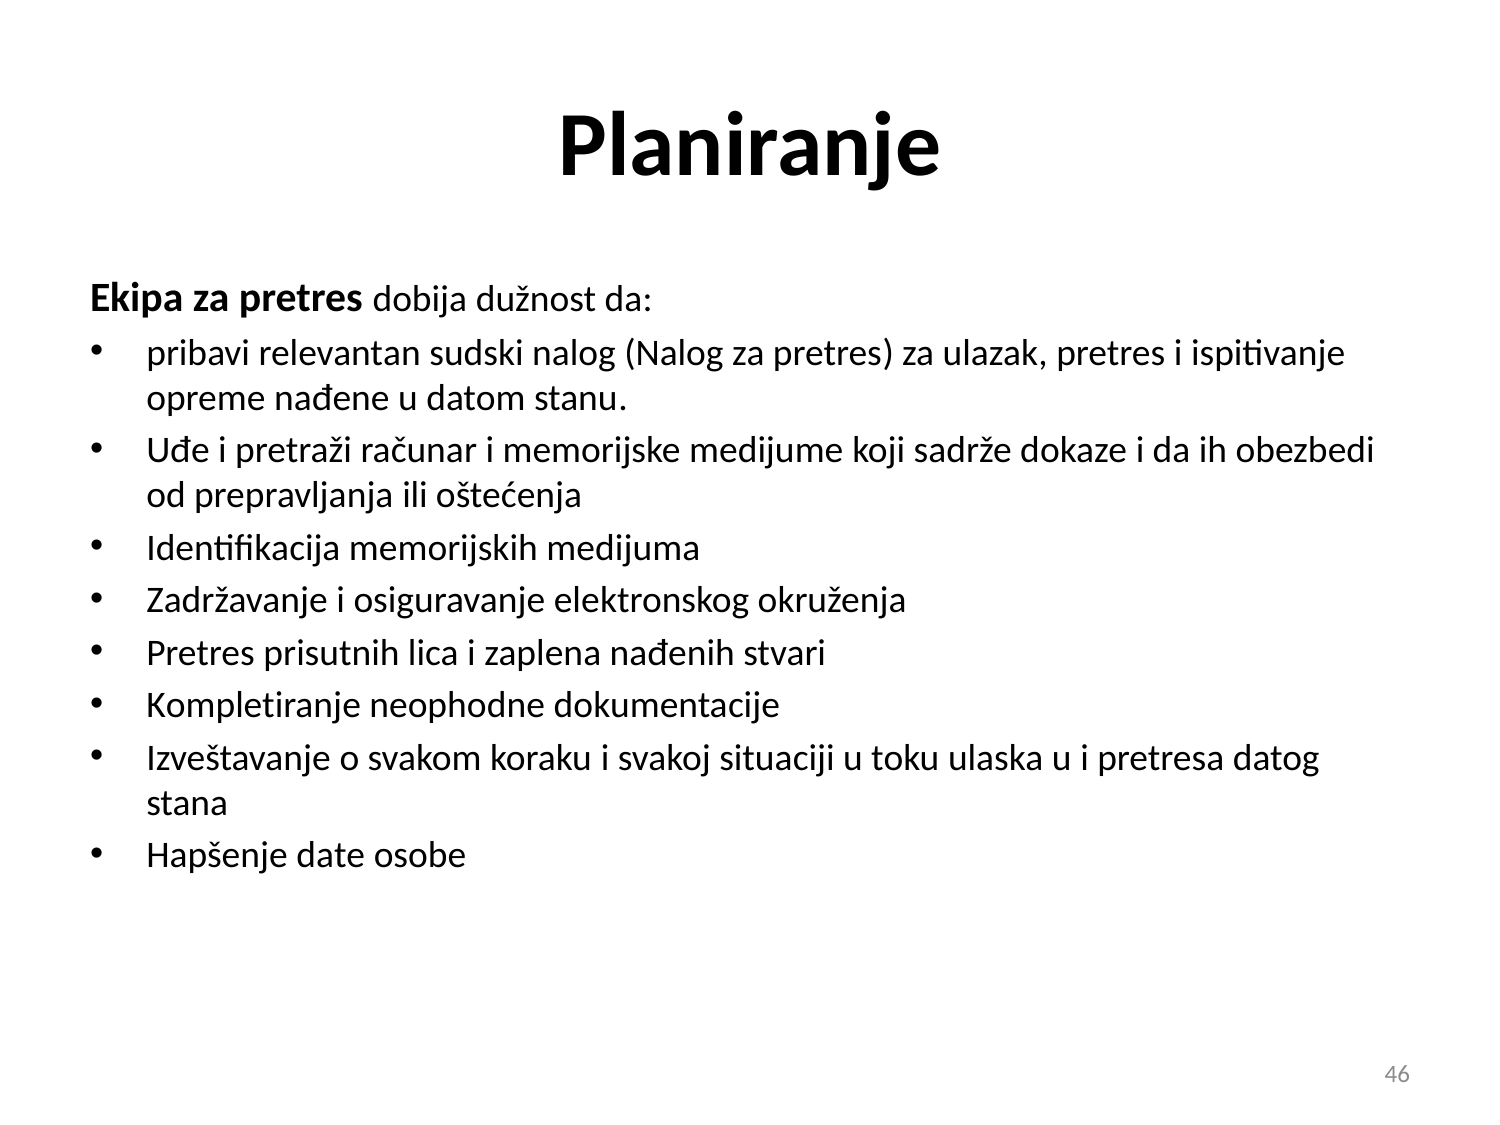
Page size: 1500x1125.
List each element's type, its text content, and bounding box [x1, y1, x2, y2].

list Ekipa za pretres dobija dužnost da: pribavi relevantan sudski nalog (Nalog za pretres) za ulazak, pretres i ispitivanje opreme nađene u datom stanu. Uđe i pretraži računar i memorijske medijume koji sadrže dokaze i da ih obezbedi od prepravljanja ili oštećenja Identifikacija memorijskih medijuma Zadržavanje i osiguravanje elektronskog okruženja Pretres prisutnih lica i zaplena nađenih stvari Kompletiranje neophodne dokumentacije Izveštavanje o svakom koraku i svakoj situaciji u toku ulaska u i pretresa datog stana Hapšenje date osobe [74, 262, 1426, 1006]
slide_number 46 [1074, 1042, 1425, 1103]
title Planiranje [74, 44, 1426, 233]
